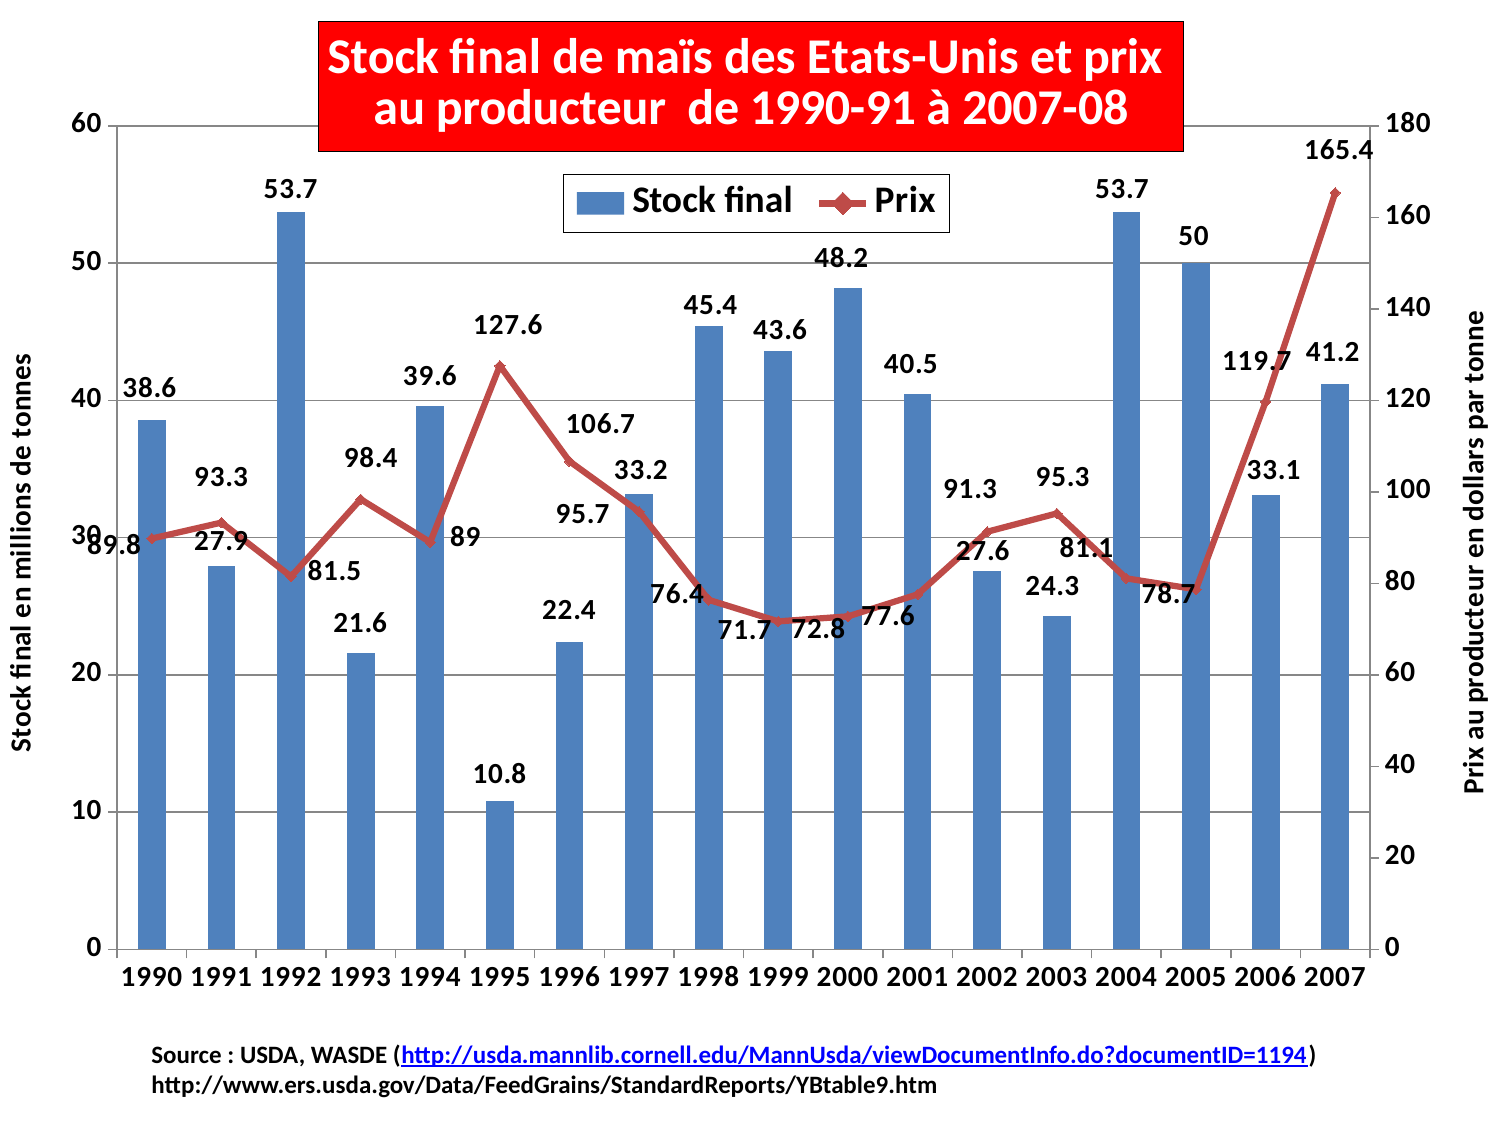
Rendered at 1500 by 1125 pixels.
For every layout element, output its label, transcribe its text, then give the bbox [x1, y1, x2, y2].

text_box Source : USDA, WASDE (http://usda.mannlib.cornell.edu/MannUsda/viewDocumentInfo.do?documentID=1194) http://www.ers.usda.gov/Data/FeedGrains/StandardReports/YBtable9.htm [136, 1075, 1332, 1106]
chart [0, 0, 1500, 1067]
